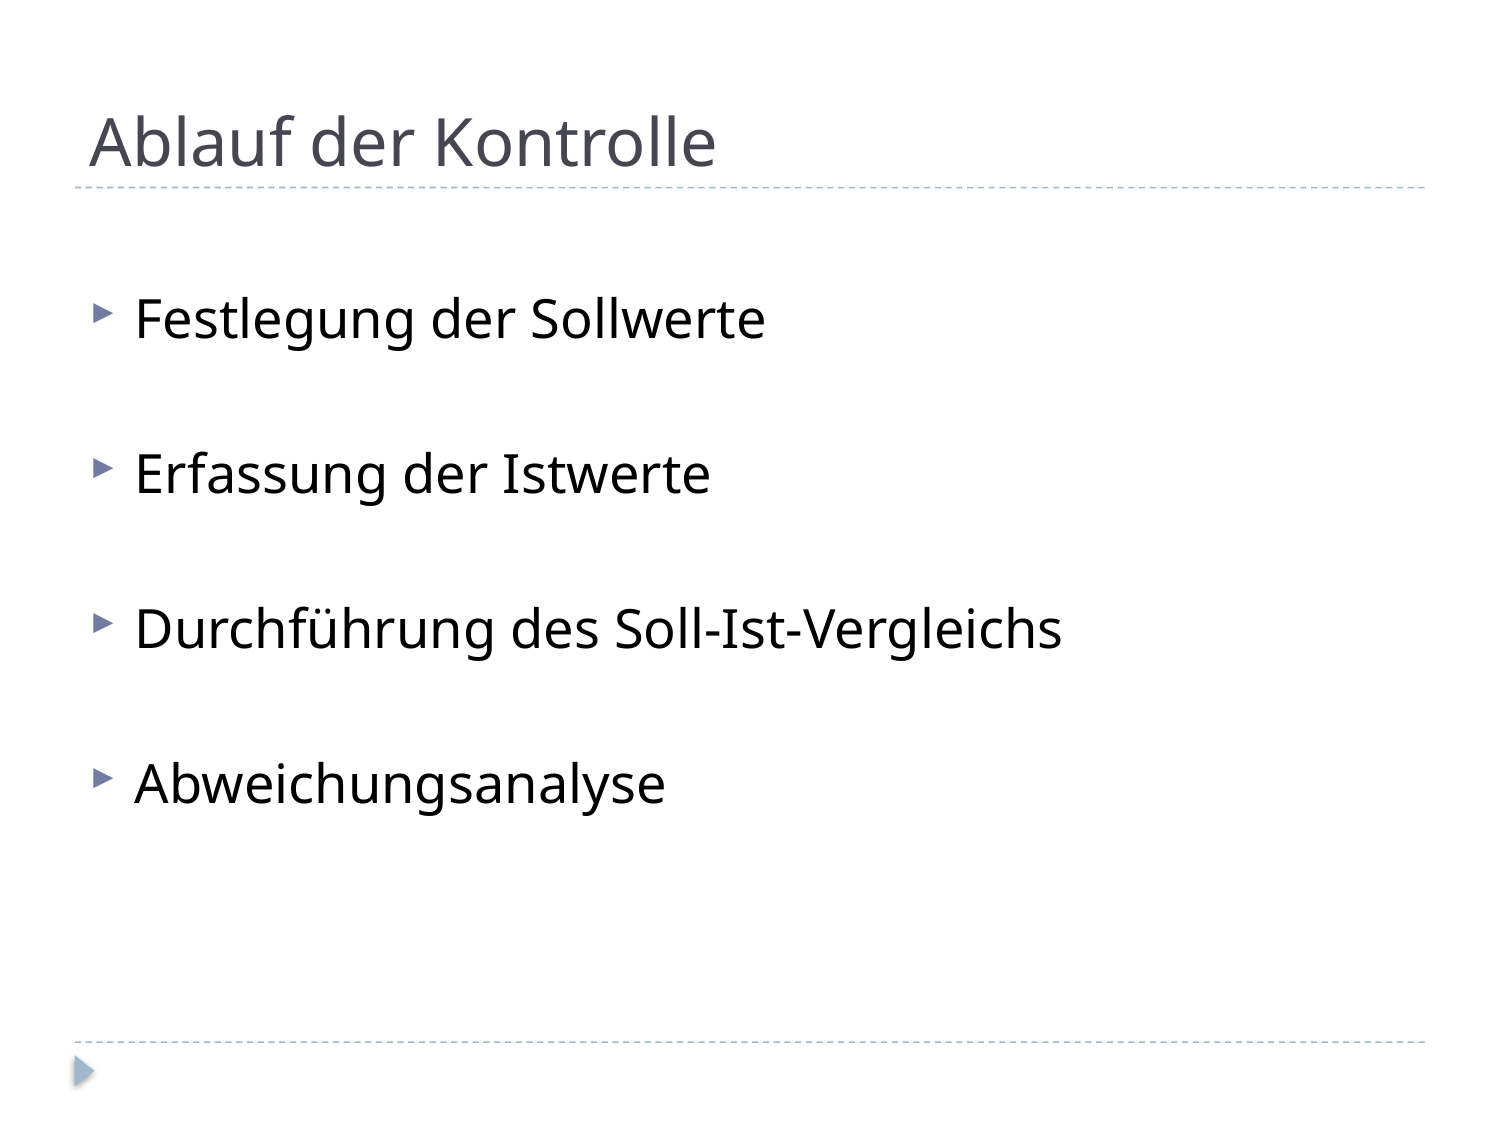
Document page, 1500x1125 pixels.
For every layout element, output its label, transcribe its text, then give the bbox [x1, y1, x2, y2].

title Ablauf der Kontrolle [75, 24, 1425, 188]
list Festlegung der Sollwerte Erfassung der Istwerte Durchführung des Soll-Ist-Vergleichs Abweichungsanalyse [75, 200, 1425, 1006]
